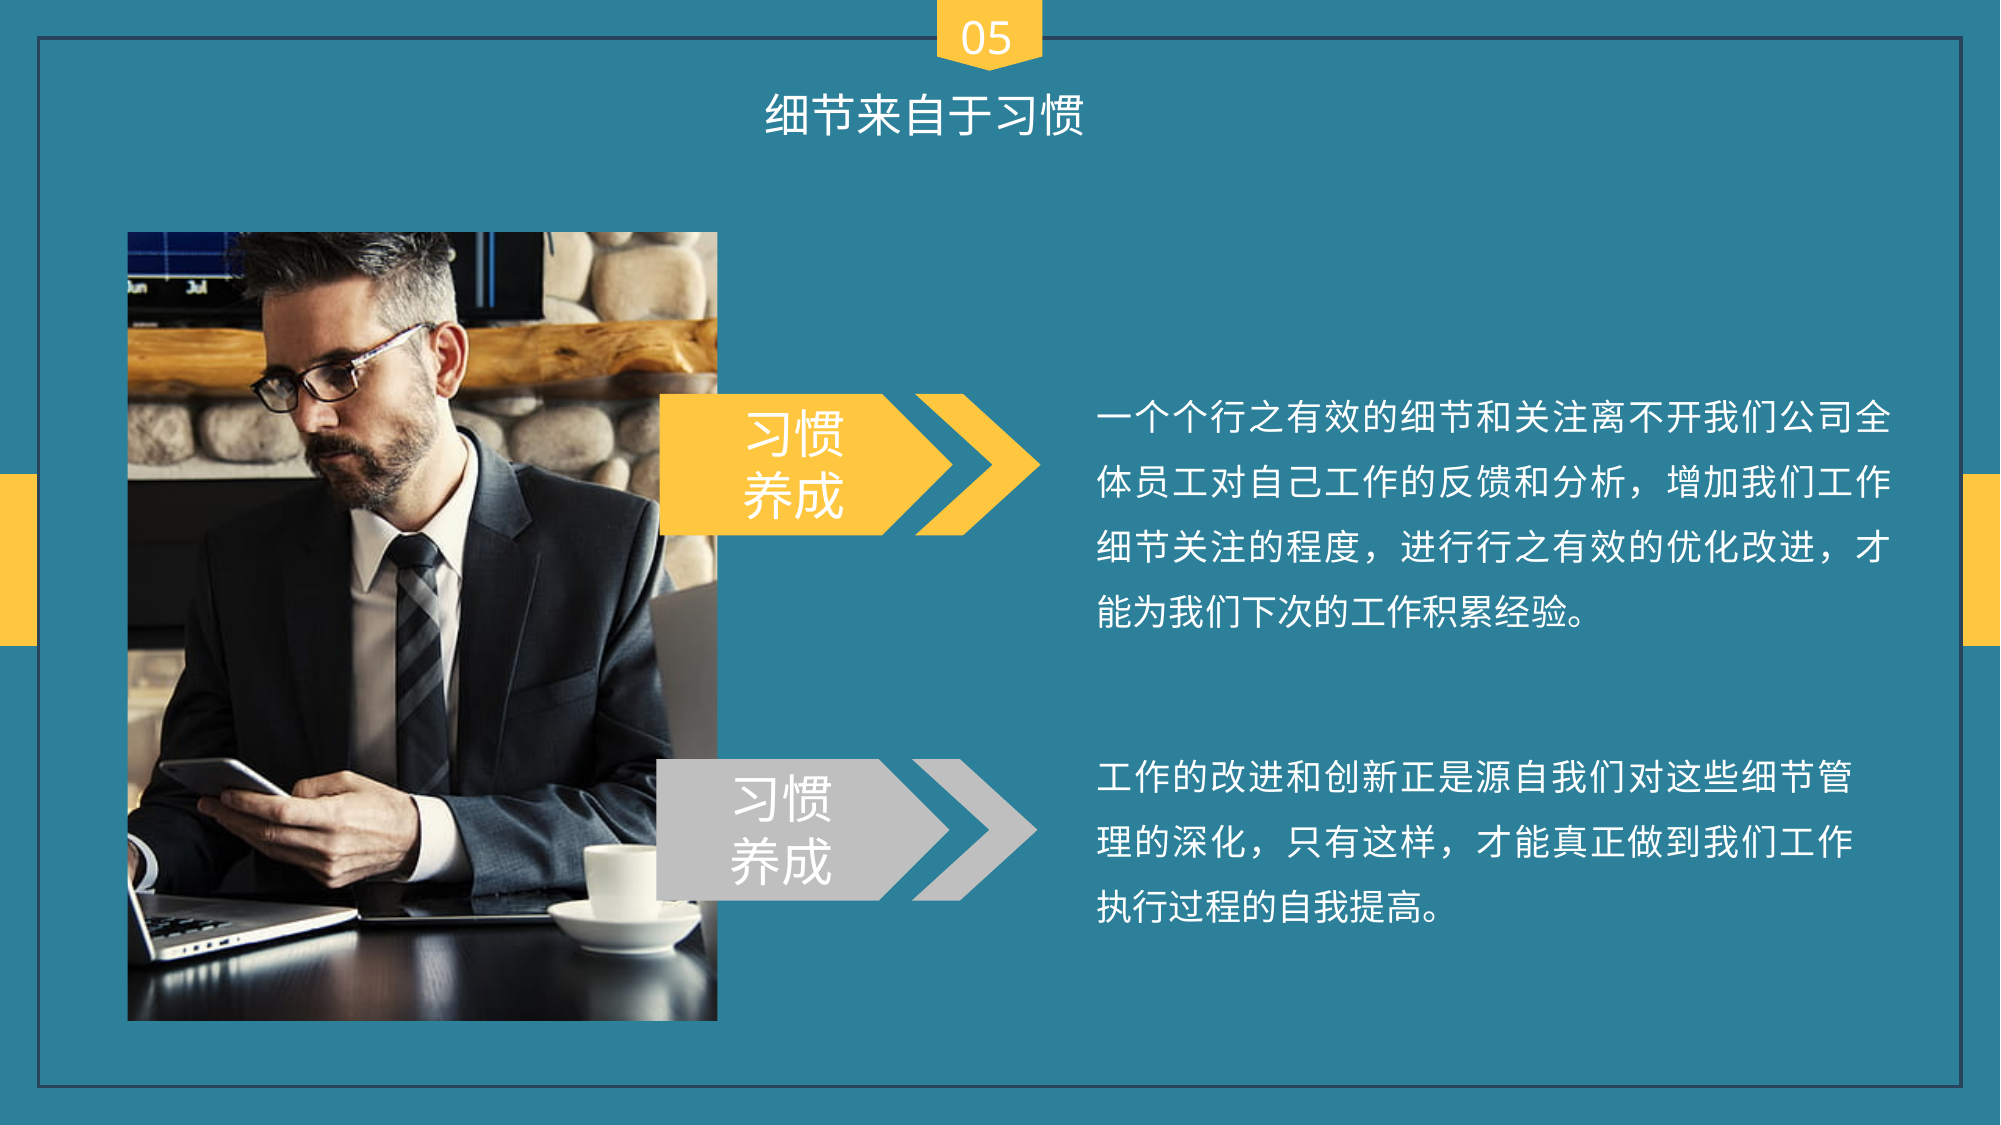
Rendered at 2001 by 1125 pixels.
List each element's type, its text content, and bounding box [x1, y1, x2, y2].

text_box 一个个行之有效的细节和关注离不开我们公司全体员工对自己工作的反馈和分析，增加我们工作细节关注的程度，进行行之有效的优化改进，才能为我们下次的工作积累经验。 [1081, 365, 1907, 640]
text_box 工作的改进和创新正是源自我们对这些细节管理的深化，只有这样，才能真正做到我们工作执行过程的自我提高。 [1081, 725, 1869, 936]
text_box 细节来自于习惯 [749, 79, 1253, 150]
picture [127, 232, 718, 1021]
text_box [621, 393, 1041, 536]
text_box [937, 0, 1058, 72]
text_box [609, 759, 1038, 901]
